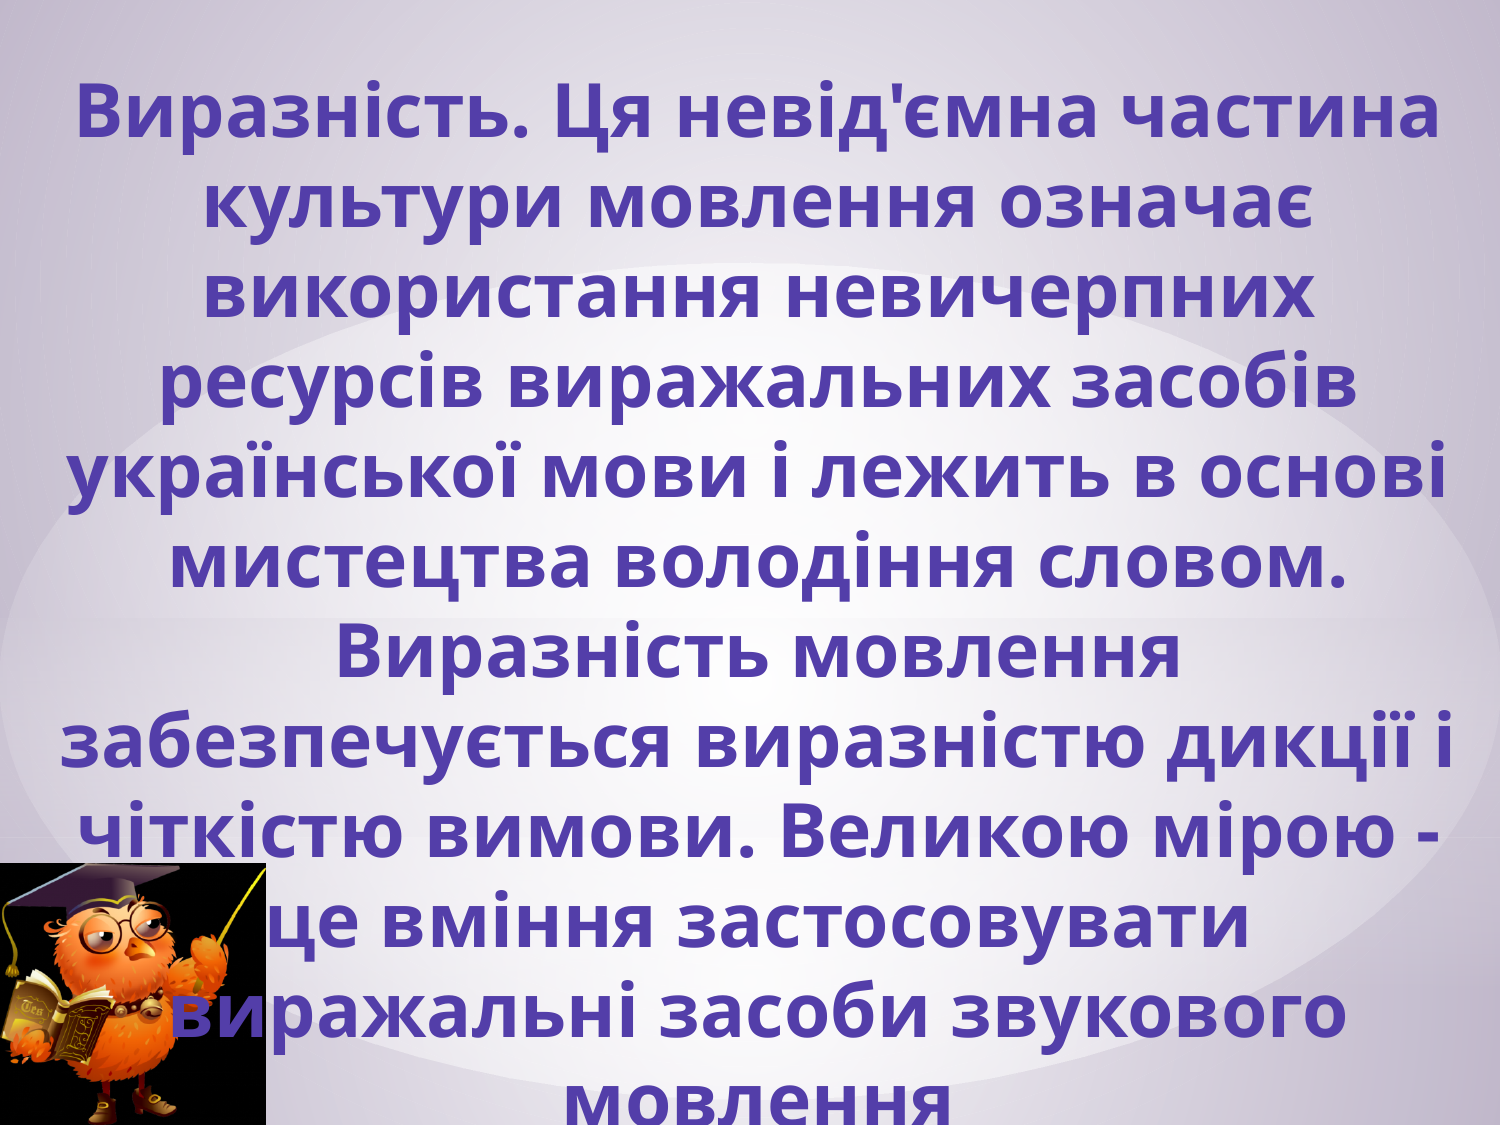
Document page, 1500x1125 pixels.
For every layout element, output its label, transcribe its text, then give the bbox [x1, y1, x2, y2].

title Виразність. Ця невід'ємна частина культури мовлення означає використання невичерпних ресурсів виражальних засобів української мови і лежить в основі мистецтва володіння словом. Виразність мовлення забезпечується виразністю дикції і чіткістю вимови. Великою мірою -це вміння застосовувати виражальні засоби звукового мовлення [17, 54, 1500, 243]
picture [0, 863, 266, 1125]
